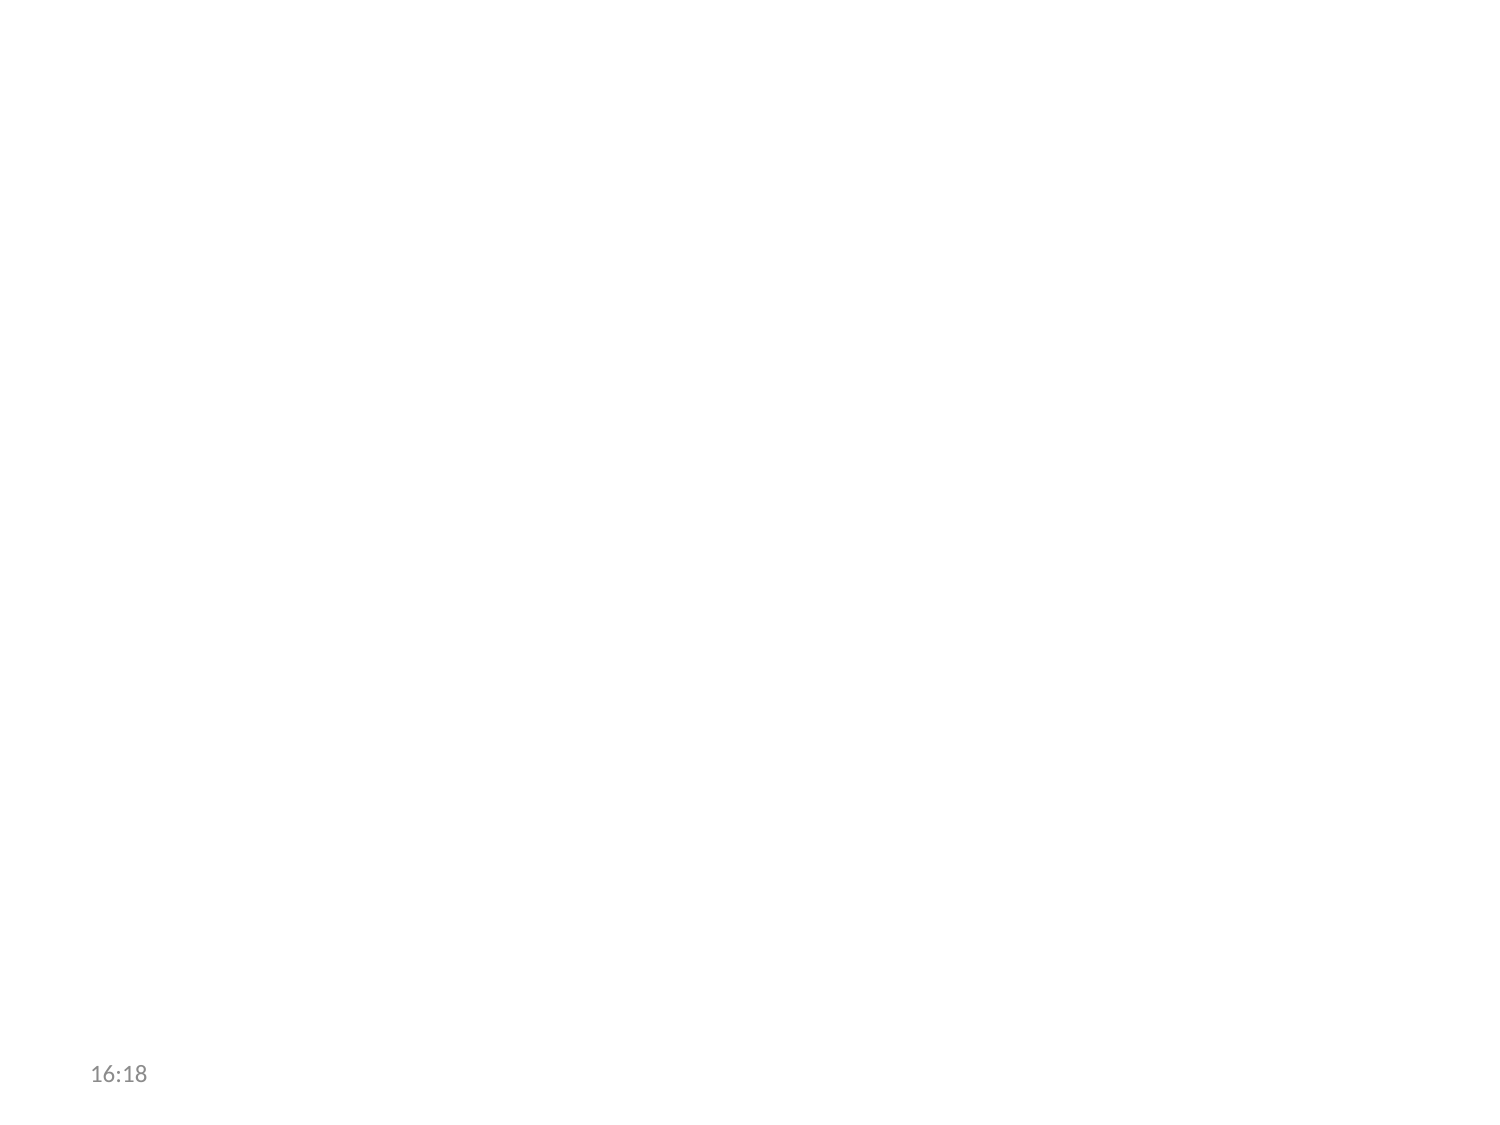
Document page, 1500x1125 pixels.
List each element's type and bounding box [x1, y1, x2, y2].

slide_number [75, 1042, 425, 1103]
